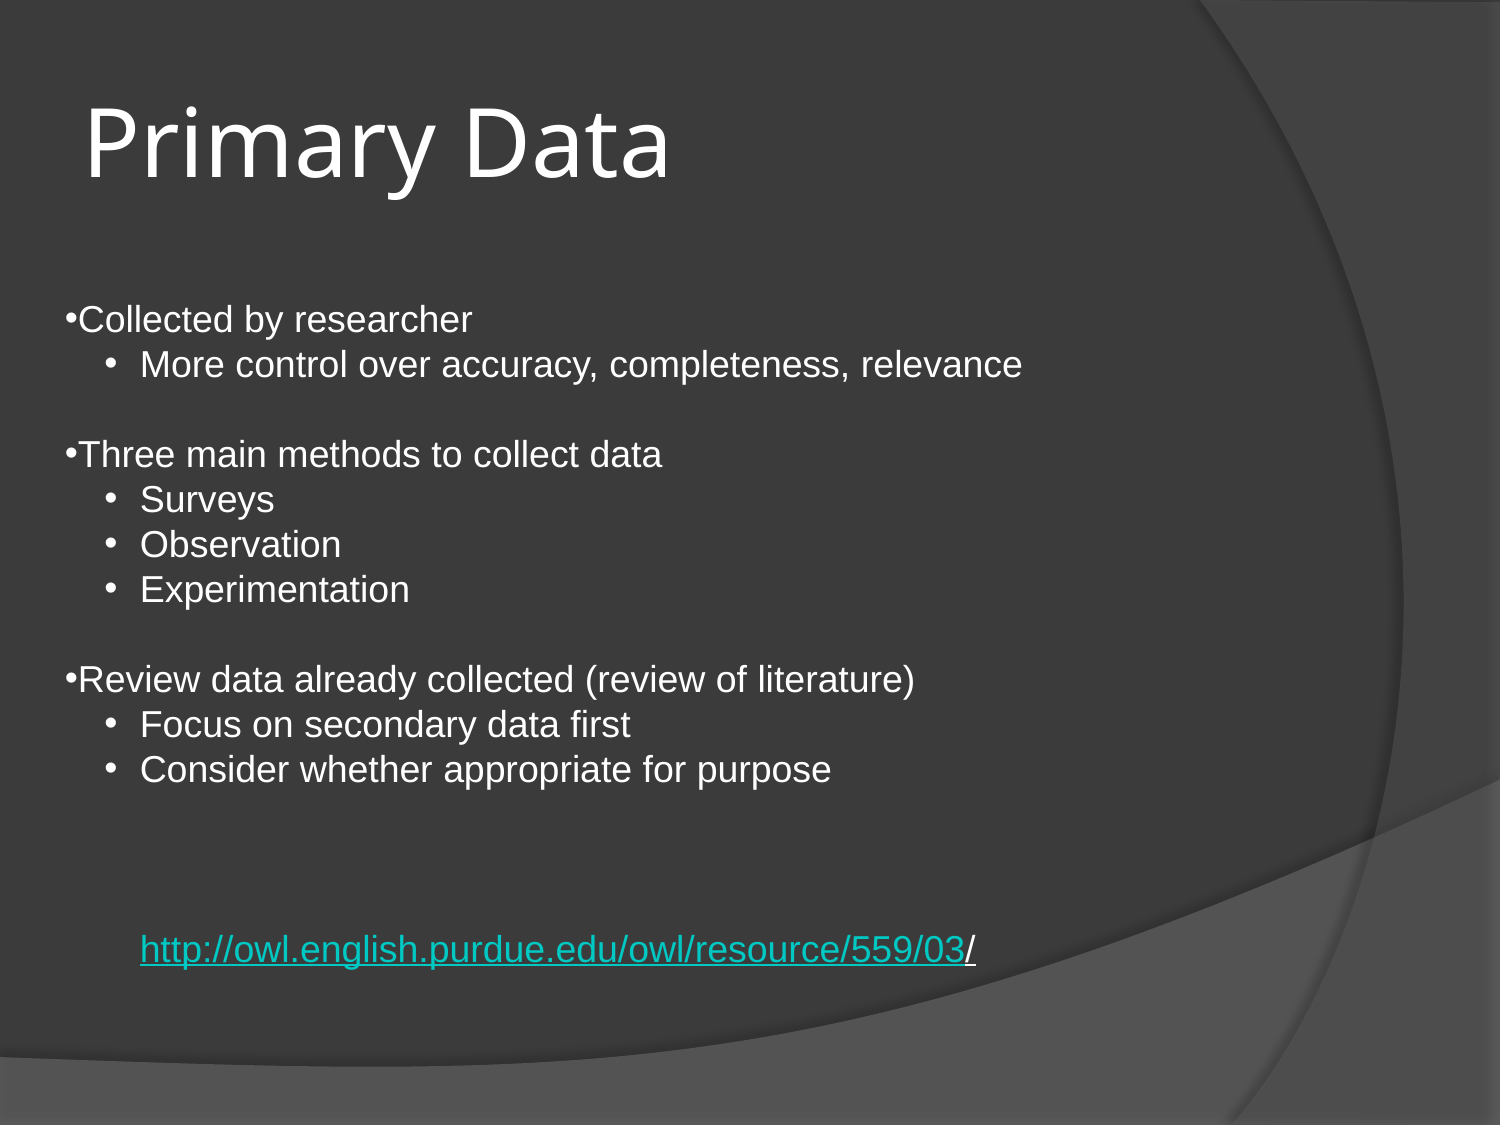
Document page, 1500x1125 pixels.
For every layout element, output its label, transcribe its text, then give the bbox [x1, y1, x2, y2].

title Primary Data [75, 45, 1301, 233]
text_box Collected by researcher More control over accuracy, completeness, relevance Three main methods to collect data Surveys Observation Experimentation Review data already collected (review of literature) Focus on secondary data first Consider whether appropriate for purpose http://owl.english.purdue.edu/owl/resource/559/03/ [49, 287, 1400, 978]
